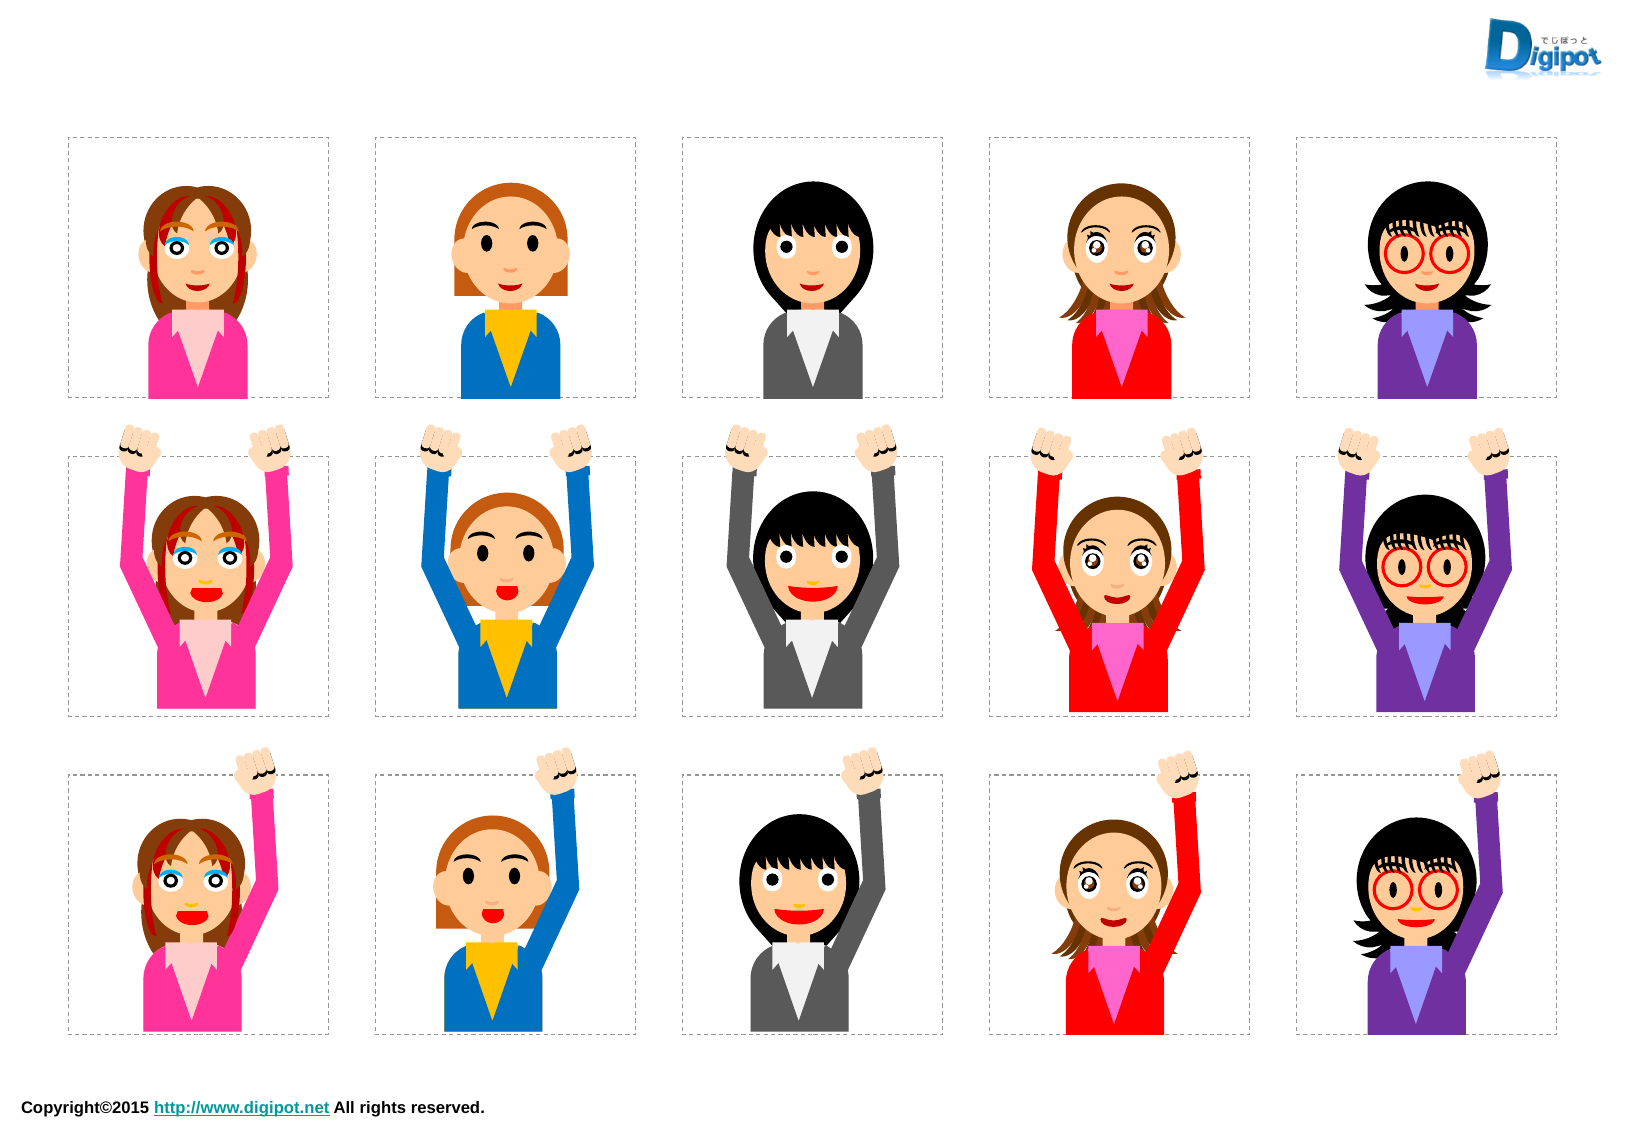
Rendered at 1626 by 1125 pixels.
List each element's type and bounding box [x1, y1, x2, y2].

text_box [1030, 427, 1206, 713]
text_box [132, 746, 279, 1032]
text_box [138, 185, 257, 400]
text_box [1054, 750, 1202, 1036]
text_box [118, 423, 294, 709]
text_box [451, 182, 570, 400]
text_box [753, 181, 874, 400]
text_box [1062, 183, 1181, 400]
text_box [1363, 181, 1492, 400]
text_box [433, 746, 580, 1032]
picture [1485, 18, 1602, 82]
text_box [419, 423, 595, 709]
text_box [1337, 427, 1513, 713]
text_box [739, 746, 886, 1032]
text_box [1352, 750, 1504, 1036]
text_box [724, 423, 900, 709]
